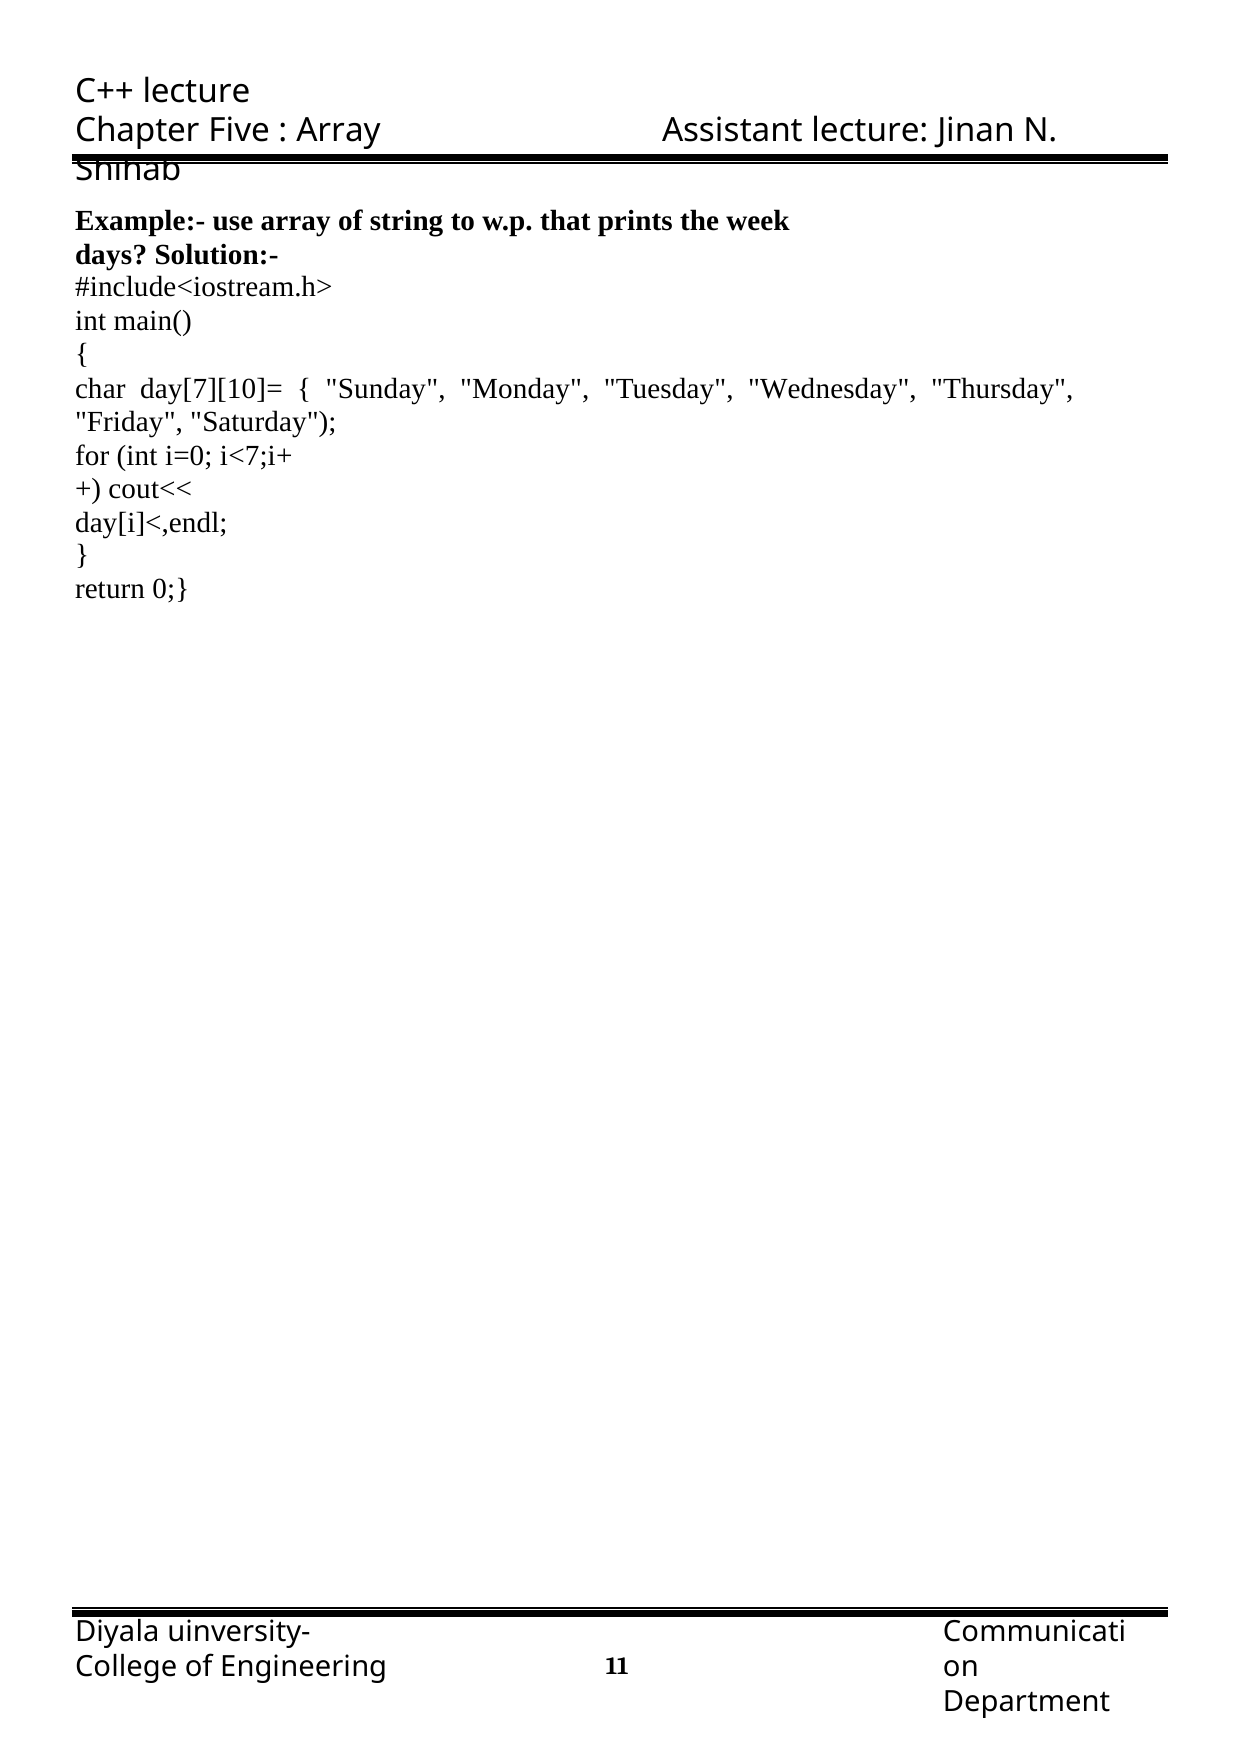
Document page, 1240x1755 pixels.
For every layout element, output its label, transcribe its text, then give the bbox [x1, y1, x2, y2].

slide_number Diyala uinversity- College of Engineering [72, 1612, 390, 1652]
text_box 11 [603, 1649, 638, 1683]
footer Communication Department [940, 1612, 1138, 1652]
text_box C++ lecture Chapter Five : Array Assistant lecture: Jinan N. Shihab Example:- use array of string to w.p. that prints the week days? Solution:- #include<iostream.h> int main() { char day[7][10]= { "Sunday", "Monday", "Tuesday", "Wednesday", "Thursday", "Friday", "Saturday"); for (int i=0; i<7;i++) cout<< day[i]<,endl; } return 0;} [72, 68, 1168, 534]
